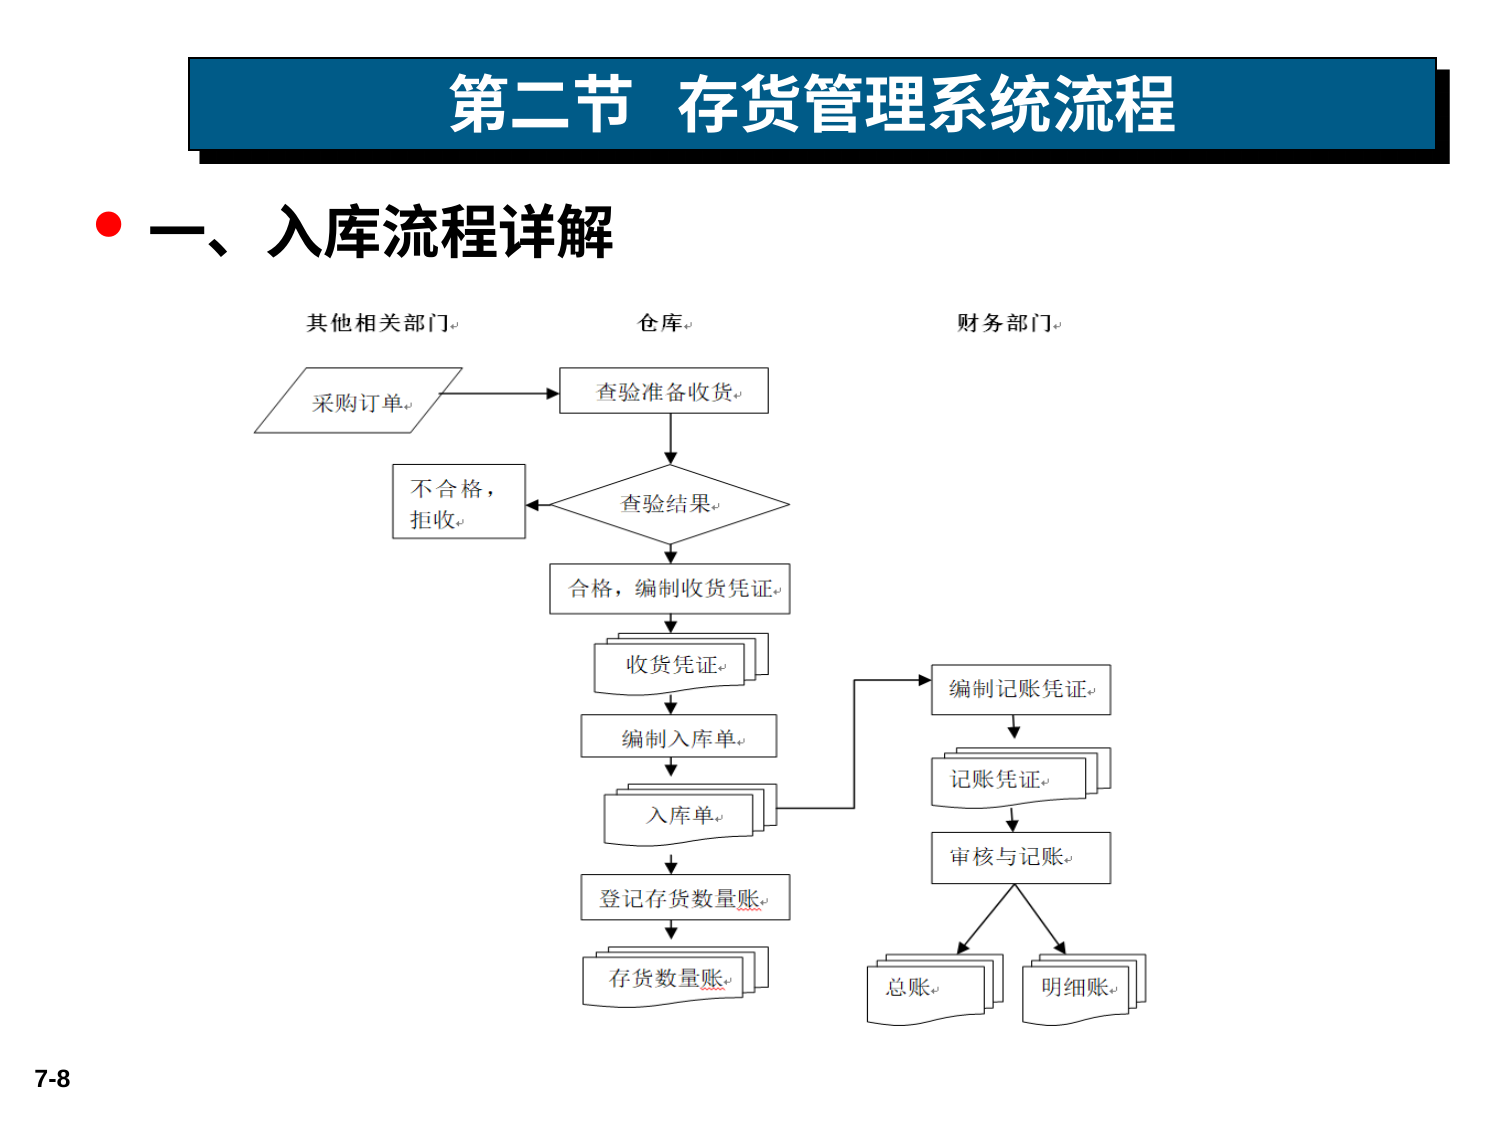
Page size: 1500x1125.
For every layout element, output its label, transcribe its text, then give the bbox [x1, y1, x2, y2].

title 第二节 存货管理系统流程 [188, 57, 1437, 151]
list 一、入库流程详解 [62, 187, 1438, 976]
picture [253, 290, 1191, 1041]
